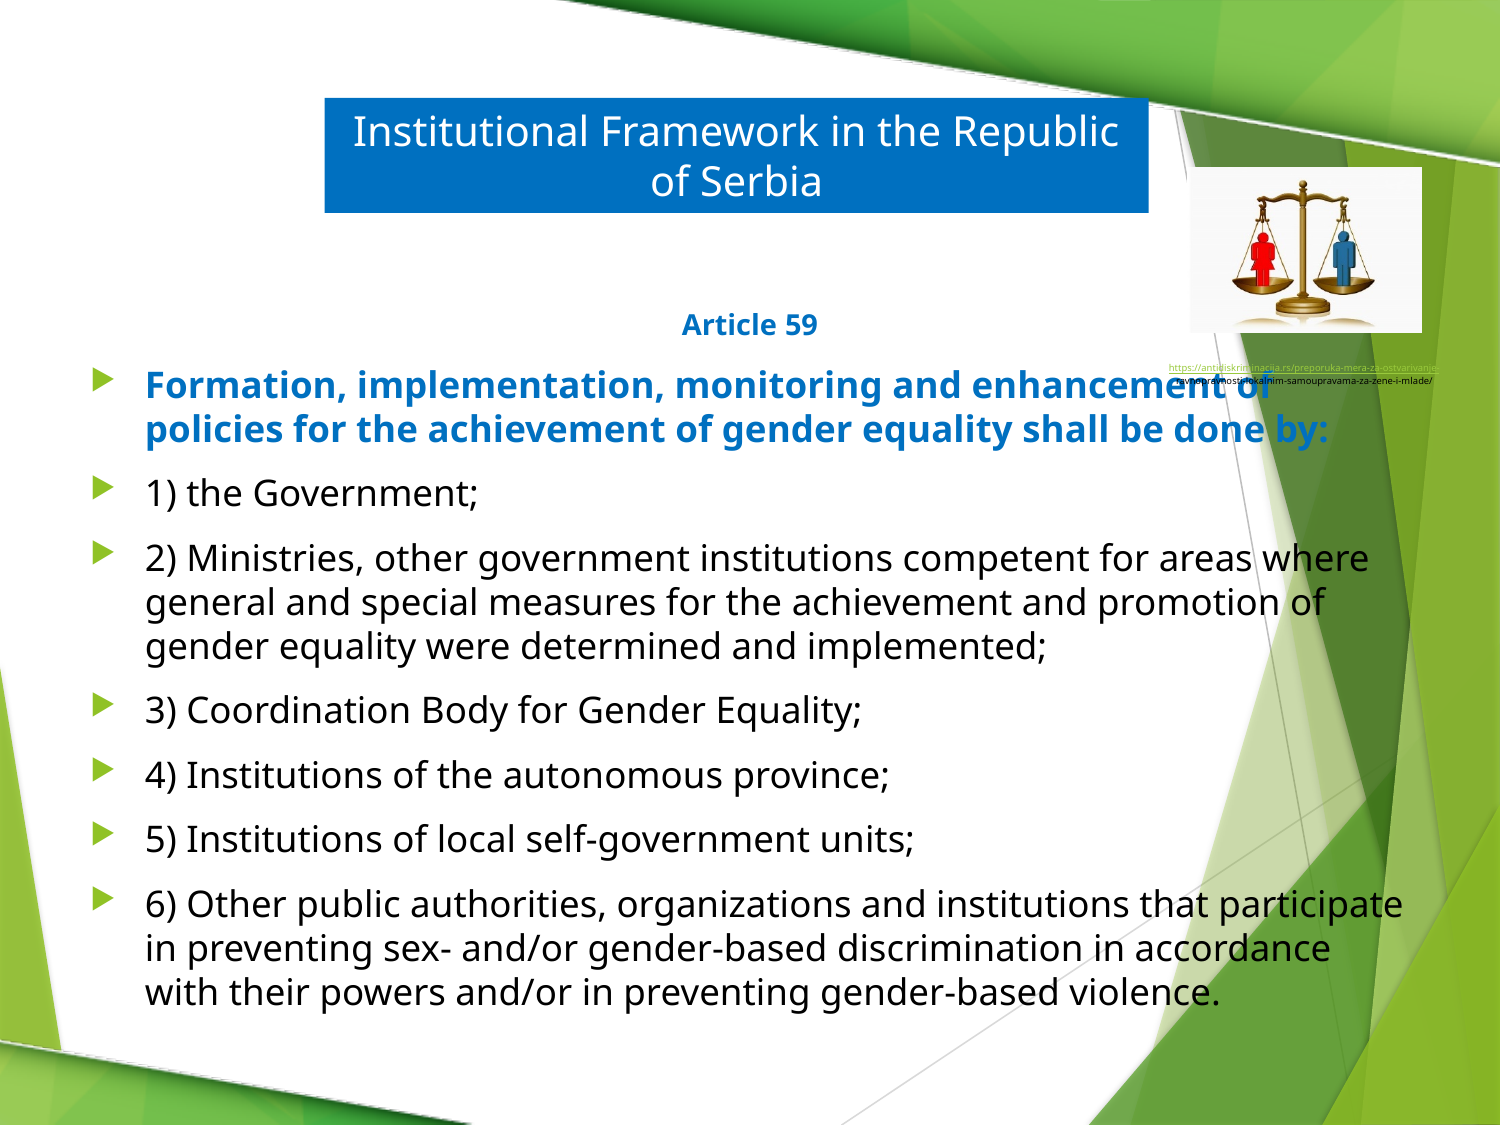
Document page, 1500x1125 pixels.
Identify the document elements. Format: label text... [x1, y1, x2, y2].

picture [0, 0, 1500, 1125]
list Article 59 Formation, implementation, monitoring and enhancement of policies for the achievement of gender equality shall be done by: 1) the Government; 2) Ministries, other government institutions competent for areas where general and special measures for the achievement and promotion of gender equality were determined and implemented; 3) Coordination Body for Gender Equality; 4) Institutions of the autonomous province; 5) Institutions of local self-government units; 6) Other public authorities, organizations and institutions that participate in preventing sex- and/or gender-based discrimination in accordance with their powers and/or in preventing gender-based violence. [75, 298, 1425, 1062]
title Institutional Framework in the Republic of Serbia [324, 97, 1149, 213]
text_box https://antidiskriminacija.rs/preporuka-mera-za-ostvarivanje- ravnopravnosti-lokalnim-samoupravama-za-zene-i-mlade/ [1131, 354, 1477, 394]
